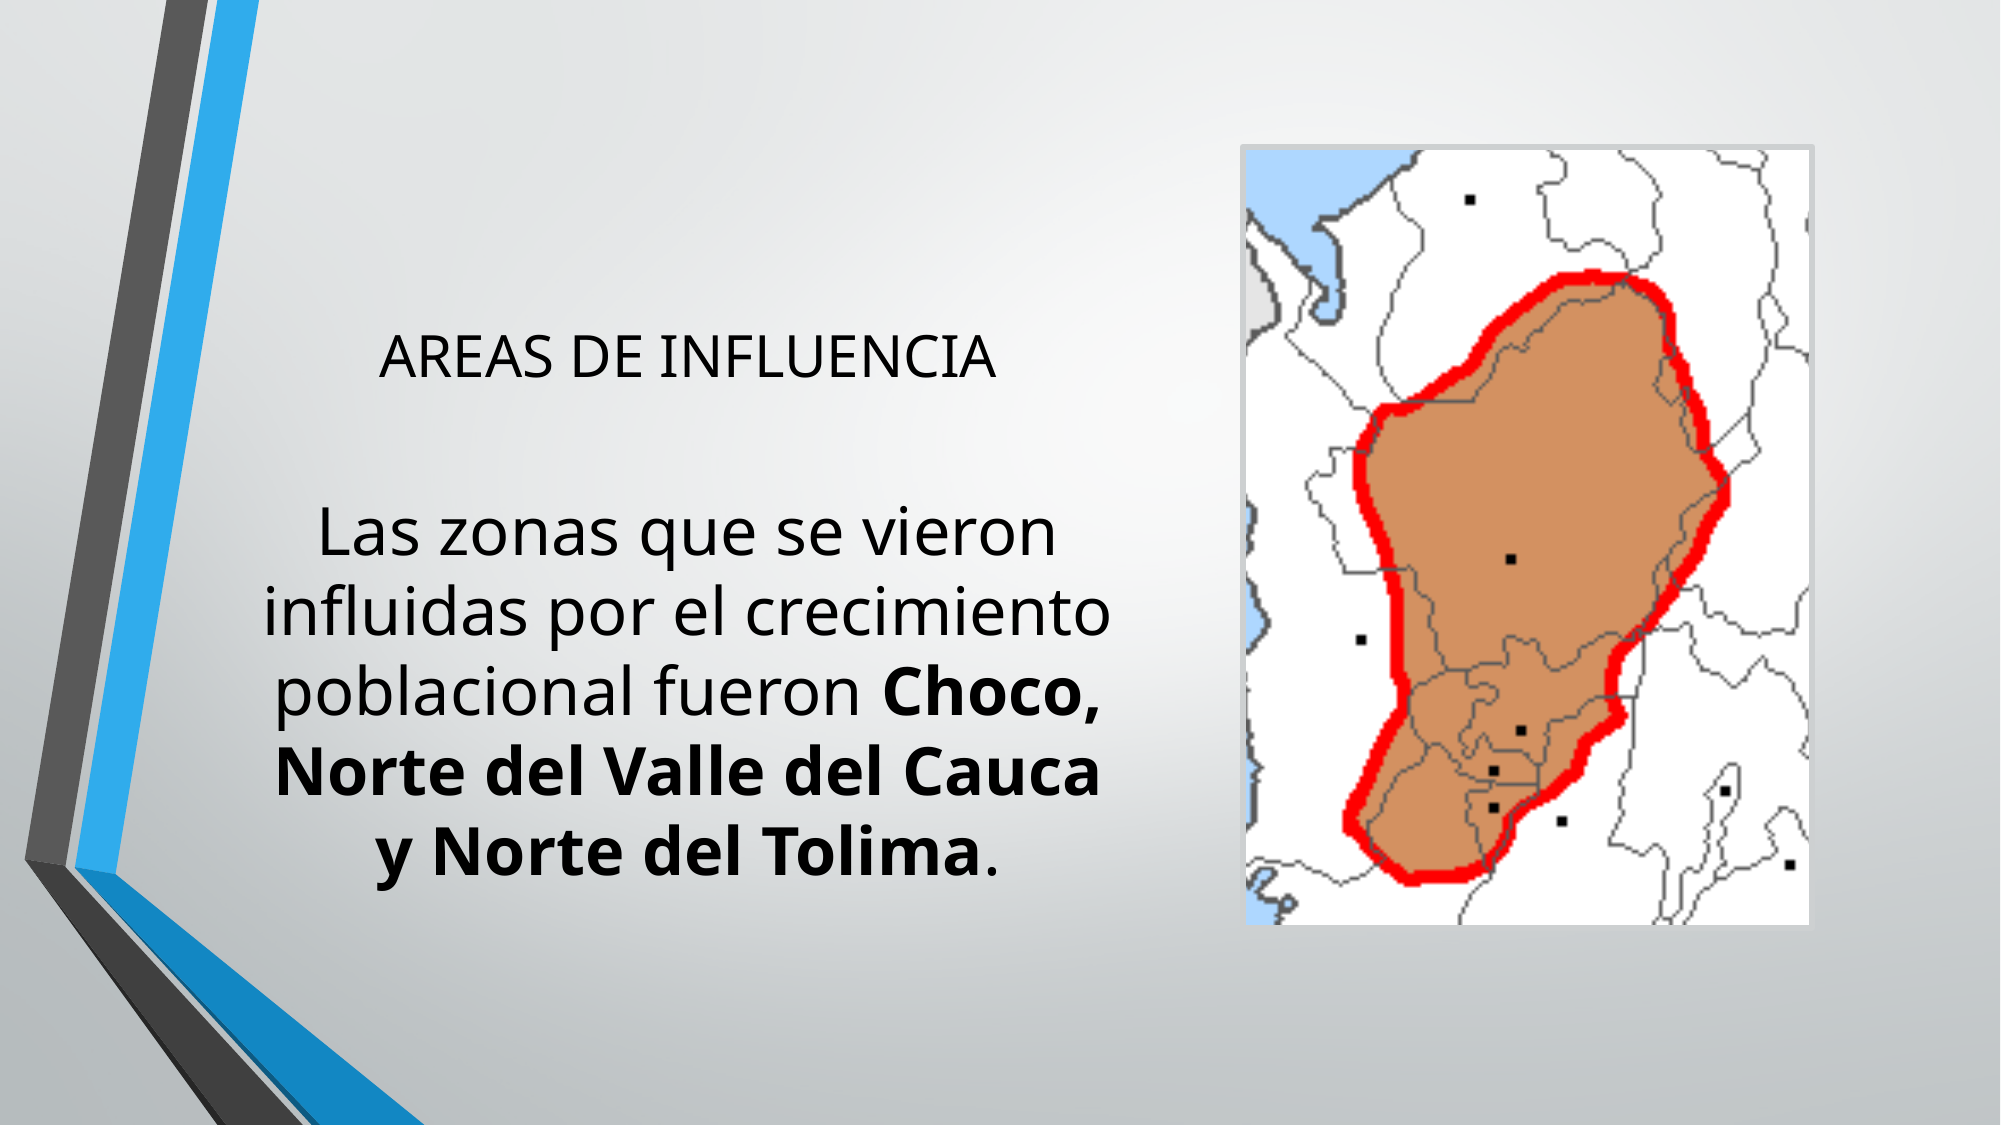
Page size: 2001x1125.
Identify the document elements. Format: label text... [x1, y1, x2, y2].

title AREAS DE INFLUENCIA [243, 287, 1134, 396]
picture [1245, 149, 1810, 926]
list Las zonas que se vieron influidas por el crecimiento poblacional fueron Choco, Norte del Valle del Cauca y Norte del Tolima. [243, 396, 1134, 982]
